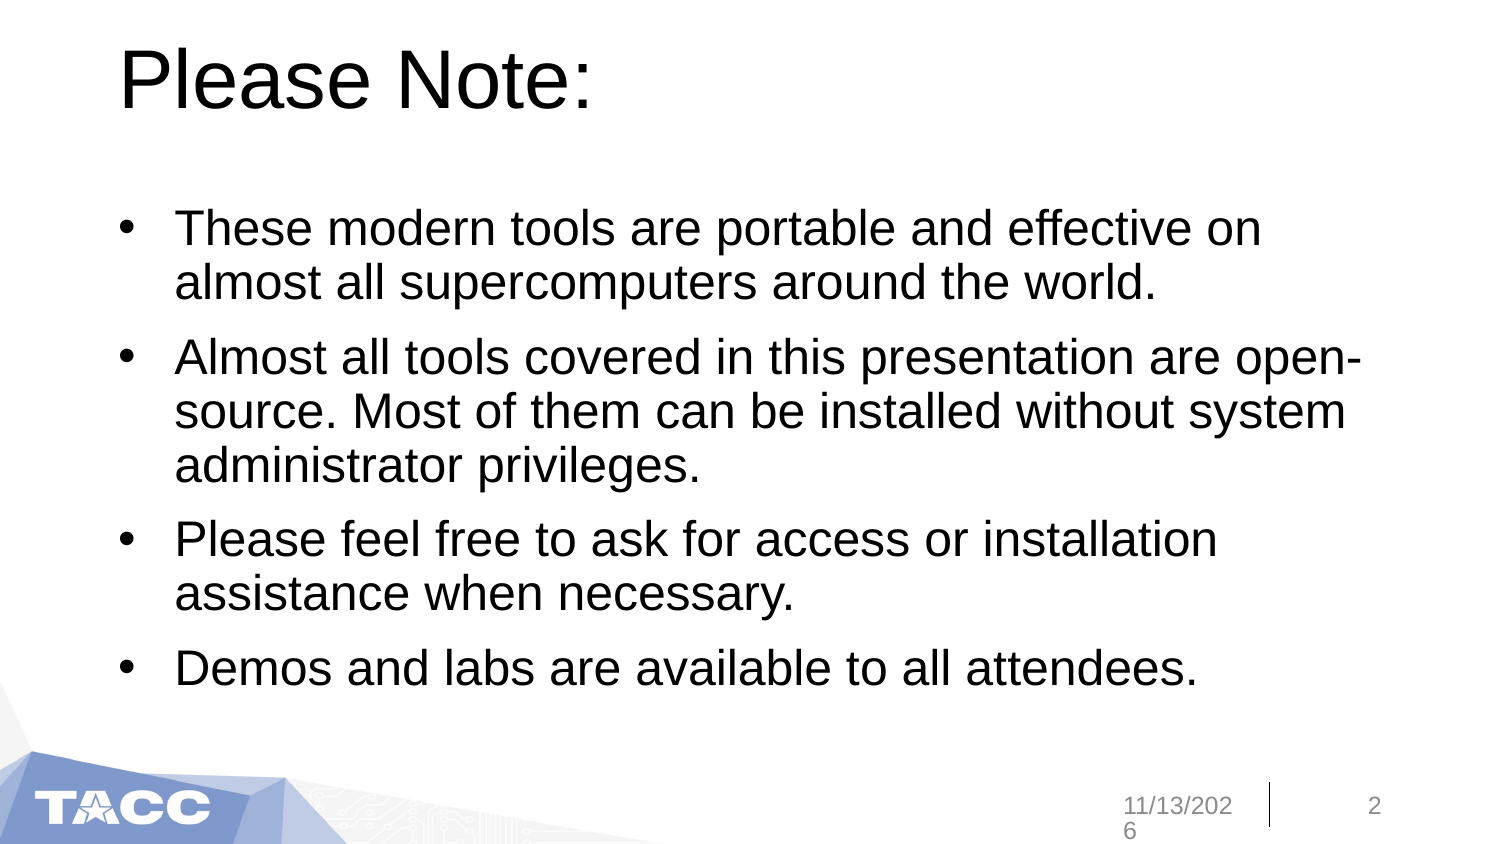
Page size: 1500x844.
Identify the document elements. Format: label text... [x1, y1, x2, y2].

title Please Note: [103, 0, 1397, 164]
list These modern tools are portable and effective on almost all supercomputers around the world. Almost all tools covered in this presentation are open-source. Most of them can be installed without system administrator privileges. Please feel free to ask for access or installation assistance when necessary. Demos and labs are available to all attendees. [103, 194, 1416, 746]
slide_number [1108, 782, 1255, 827]
slide_number 2 [1284, 782, 1397, 827]
picture [0, 0, 1500, 844]
